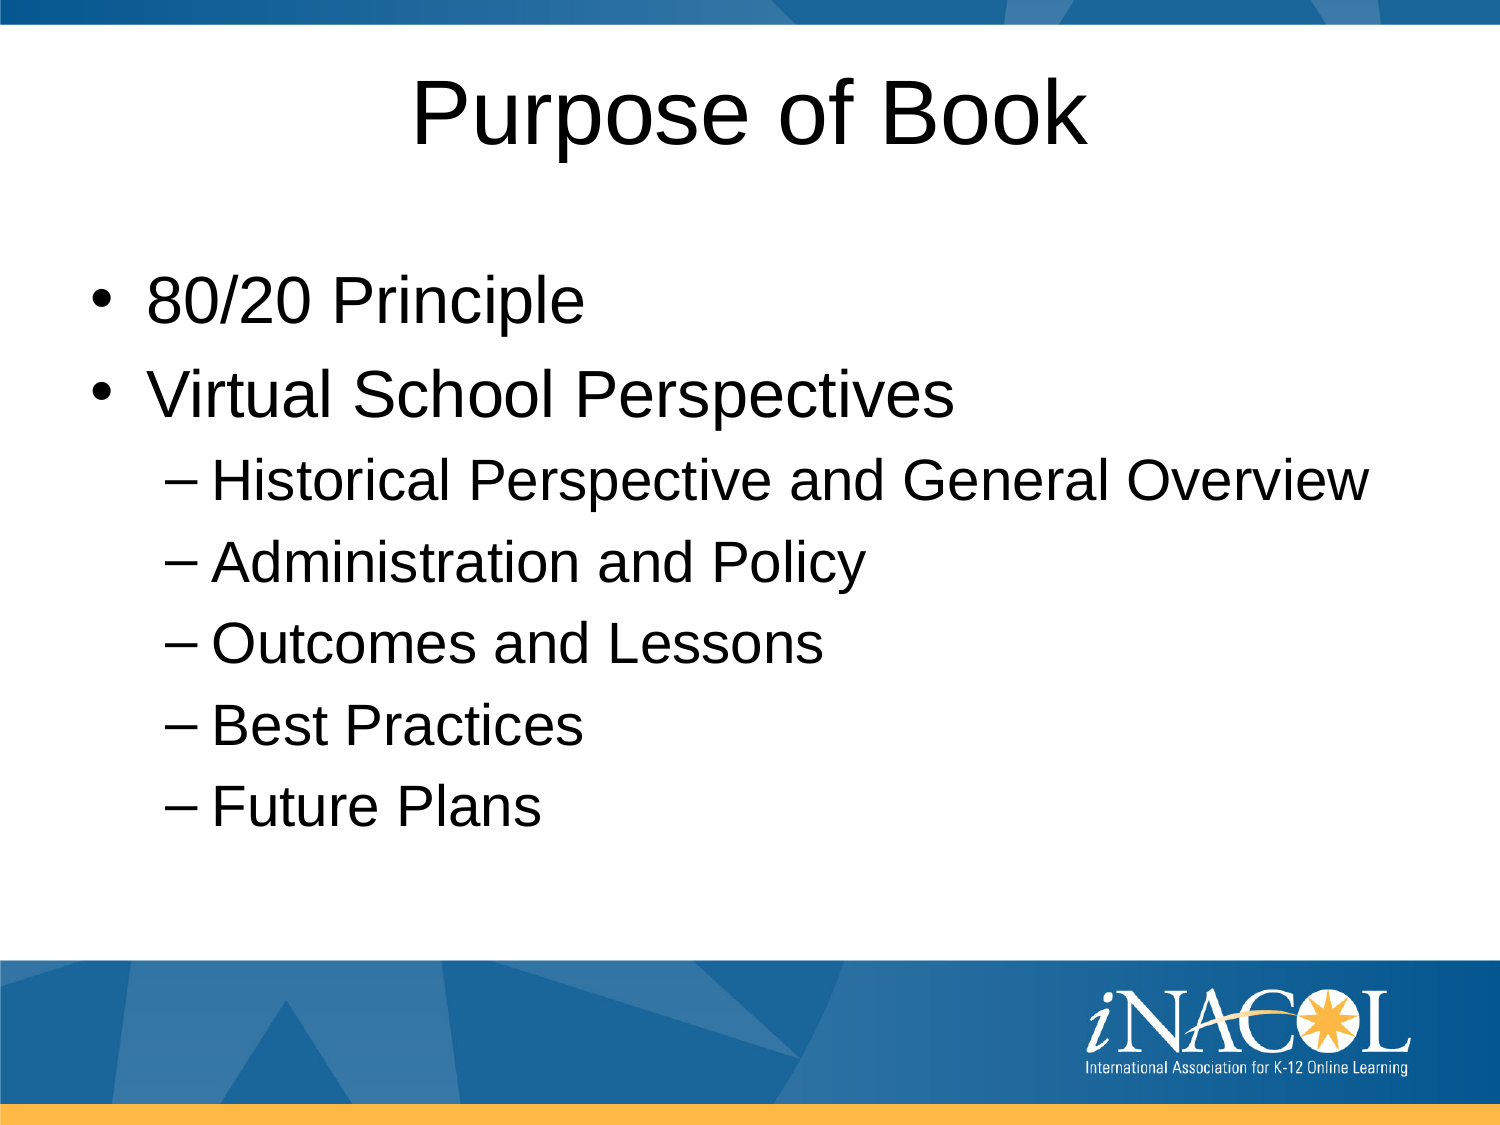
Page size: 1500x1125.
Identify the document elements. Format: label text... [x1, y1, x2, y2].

picture [0, 0, 1500, 1125]
title Purpose of Book [75, 45, 1425, 156]
list 80/20 Principle Virtual School Perspectives Historical Perspective and General Overview Administration and Policy Outcomes and Lessons Best Practices Future Plans [75, 156, 1425, 899]
